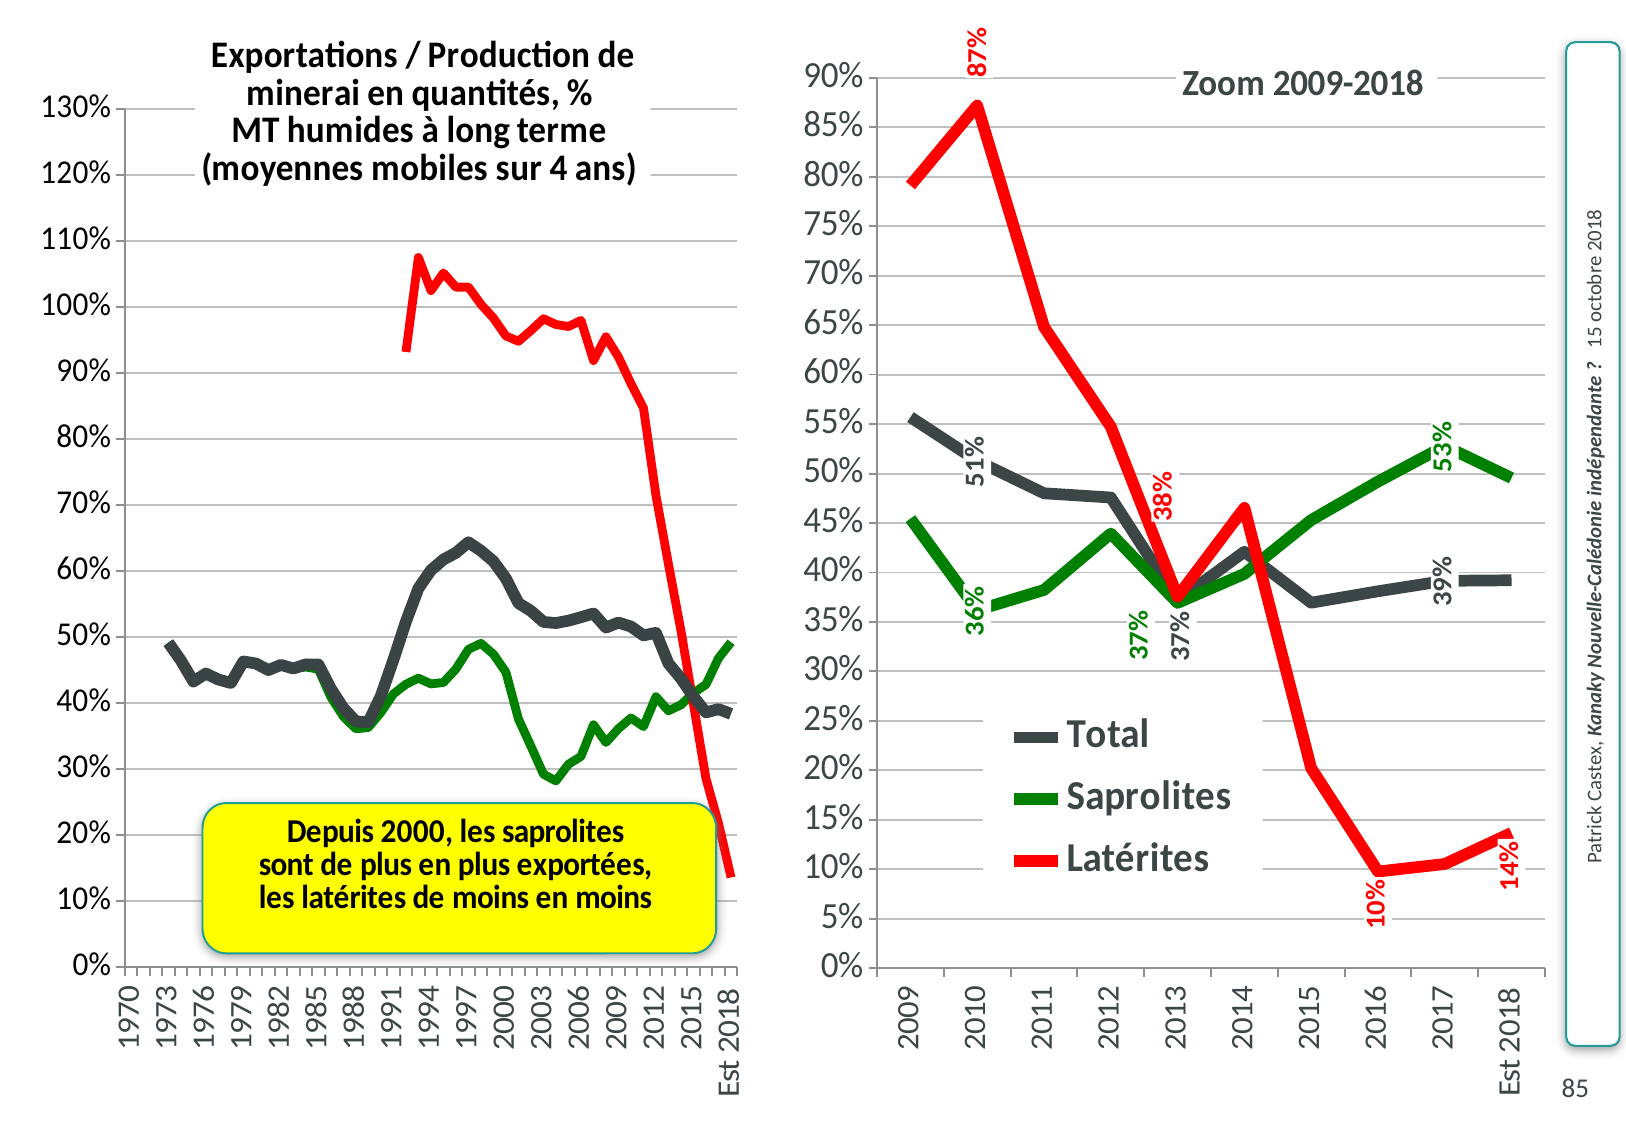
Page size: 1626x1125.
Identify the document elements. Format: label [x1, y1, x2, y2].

chart [802, 24, 1547, 1109]
chart [39, 24, 768, 1109]
